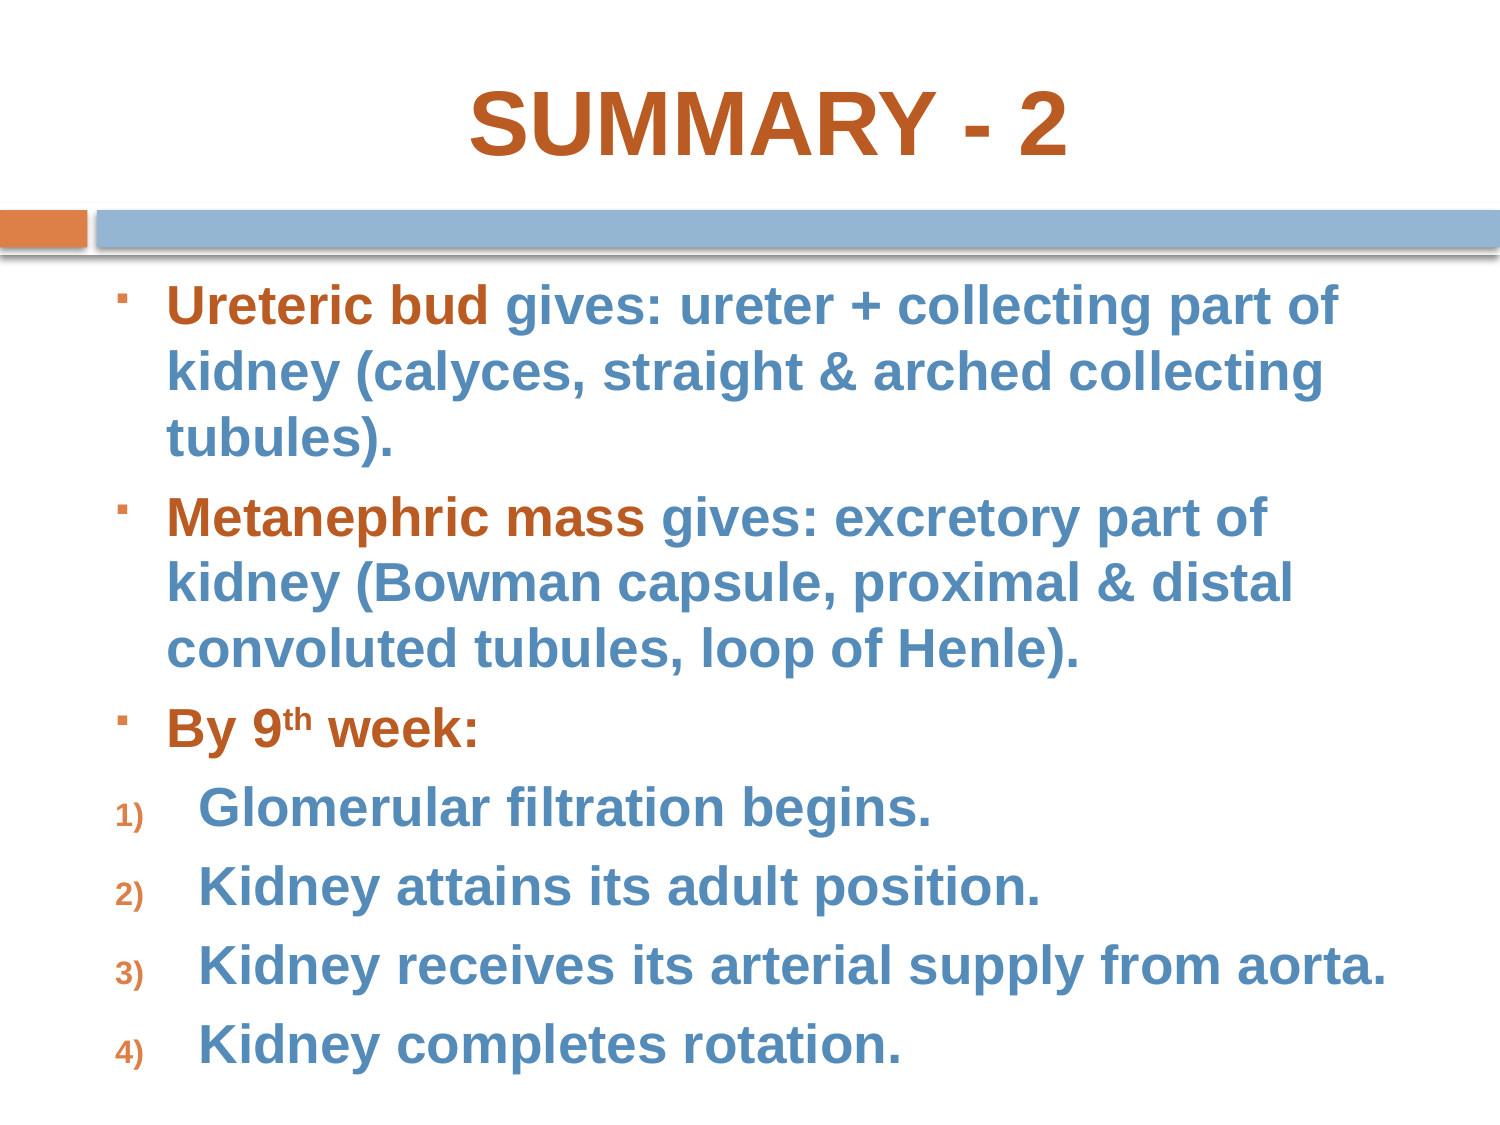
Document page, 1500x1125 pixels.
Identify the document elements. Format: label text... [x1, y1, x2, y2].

list Ureteric bud gives: ureter + collecting part of kidney (calyces, straight & arched collecting tubules). Metanephric mass gives: excretory part of kidney (Bowman capsule, proximal & distal convoluted tubules, loop of Henle). By 9th week: Glomerular filtration begins. Kidney attains its adult position. Kidney receives its arterial supply from aorta. Kidney completes rotation. [100, 262, 1438, 1088]
title SUMMARY - 2 [100, 37, 1438, 200]
